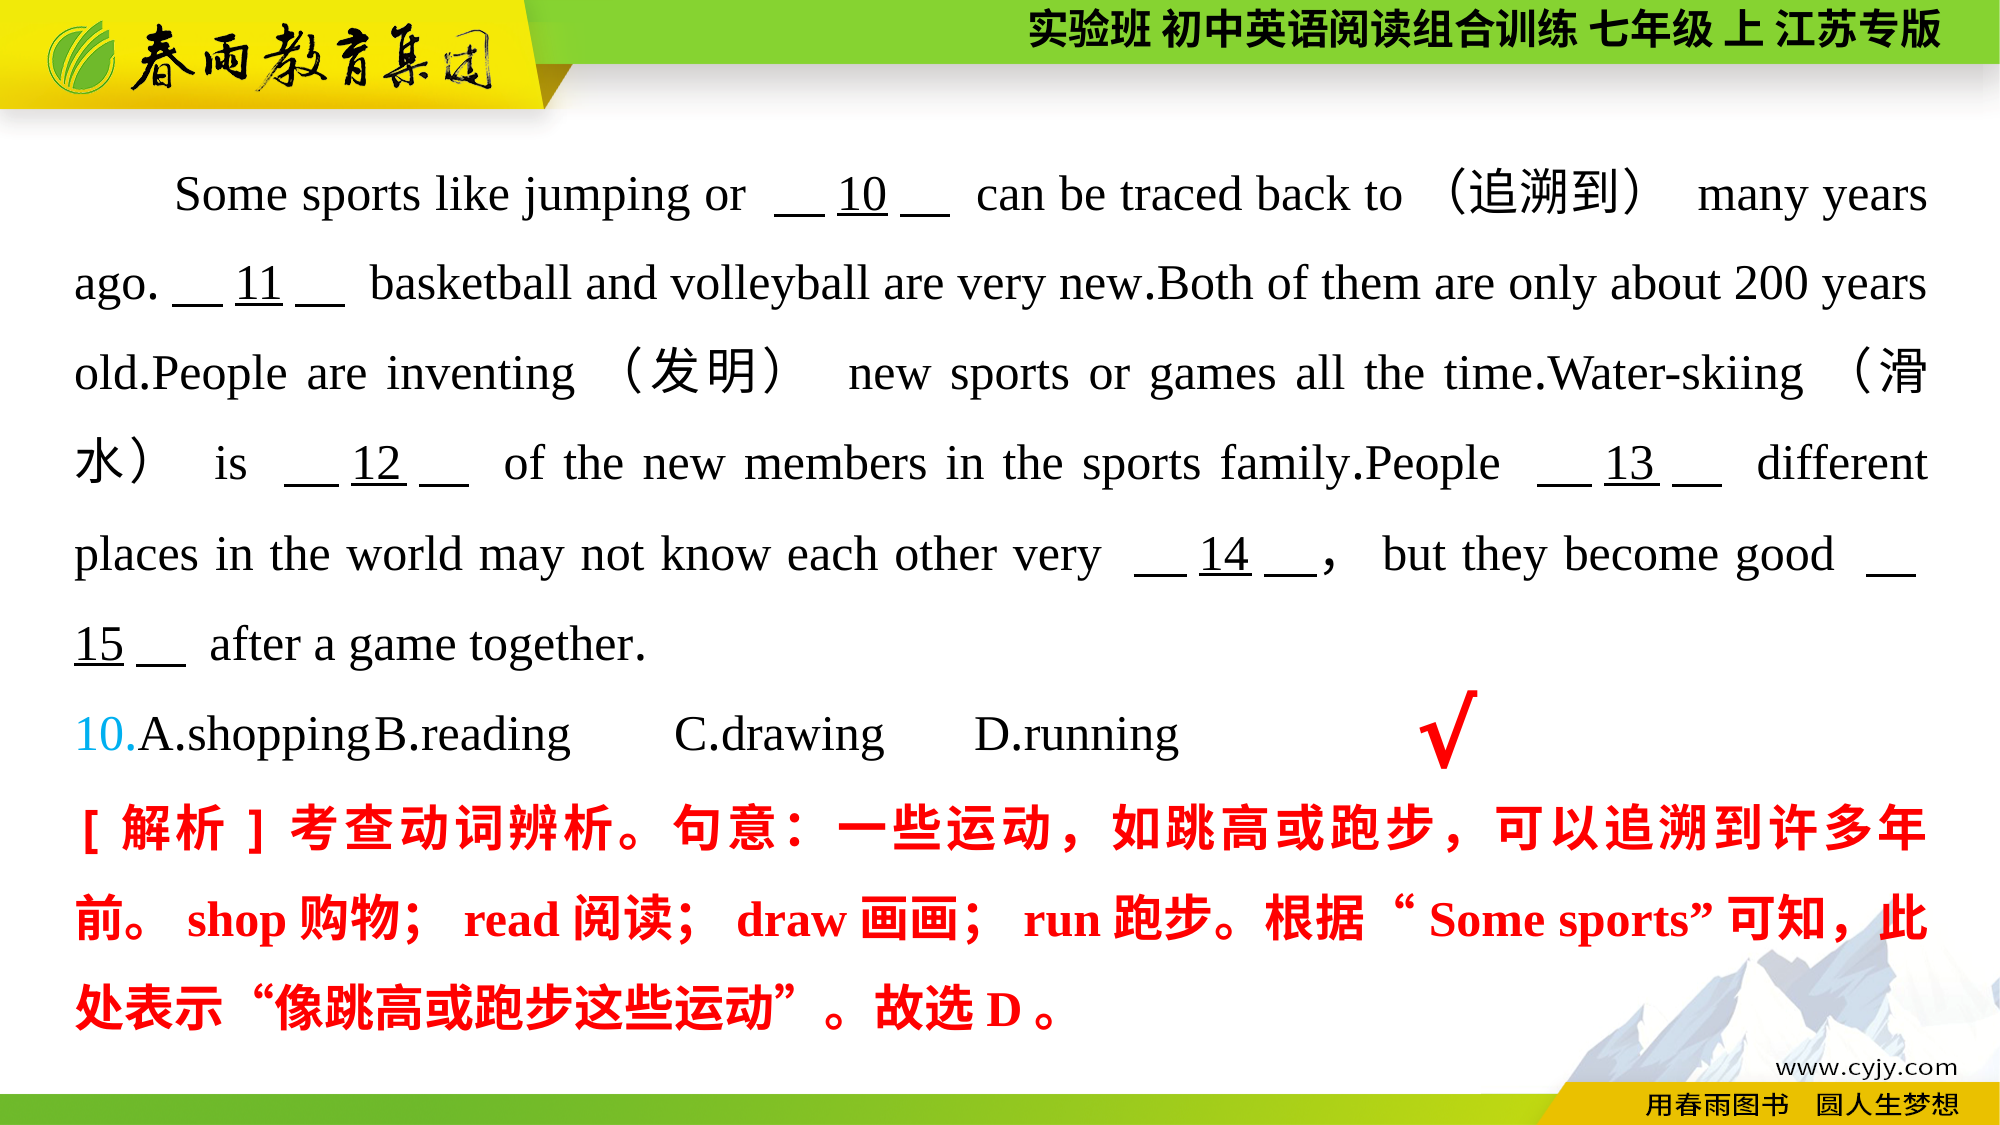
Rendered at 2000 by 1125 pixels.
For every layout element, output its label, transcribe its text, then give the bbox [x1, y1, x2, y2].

text_box [解析]考查动词辨析。句意：一些运动，如跳高或跑步，可以追溯到许多年前。shop购物；read阅读；draw画画；run跑步。根据“Some sports”可知，此处表示“像跳高或跑步这些运动”。故选D。 [59, 758, 1944, 1044]
list Some sports like jumping or 10 can be traced back to（追溯到） many years ago. 11 basketball and volleyball are very new.Both of them are only about 200 years old.People are inventing（发明） new sports or games all the time.Water-skiing（滑水） is 12 of the new members in the sports family.People 13 different places in the world may not know each other very 14 ，but they become good 15 after a game together. 10.A.shopping B.reading C.drawing D.running [59, 122, 1944, 758]
picture [0, 0, 2000, 1125]
